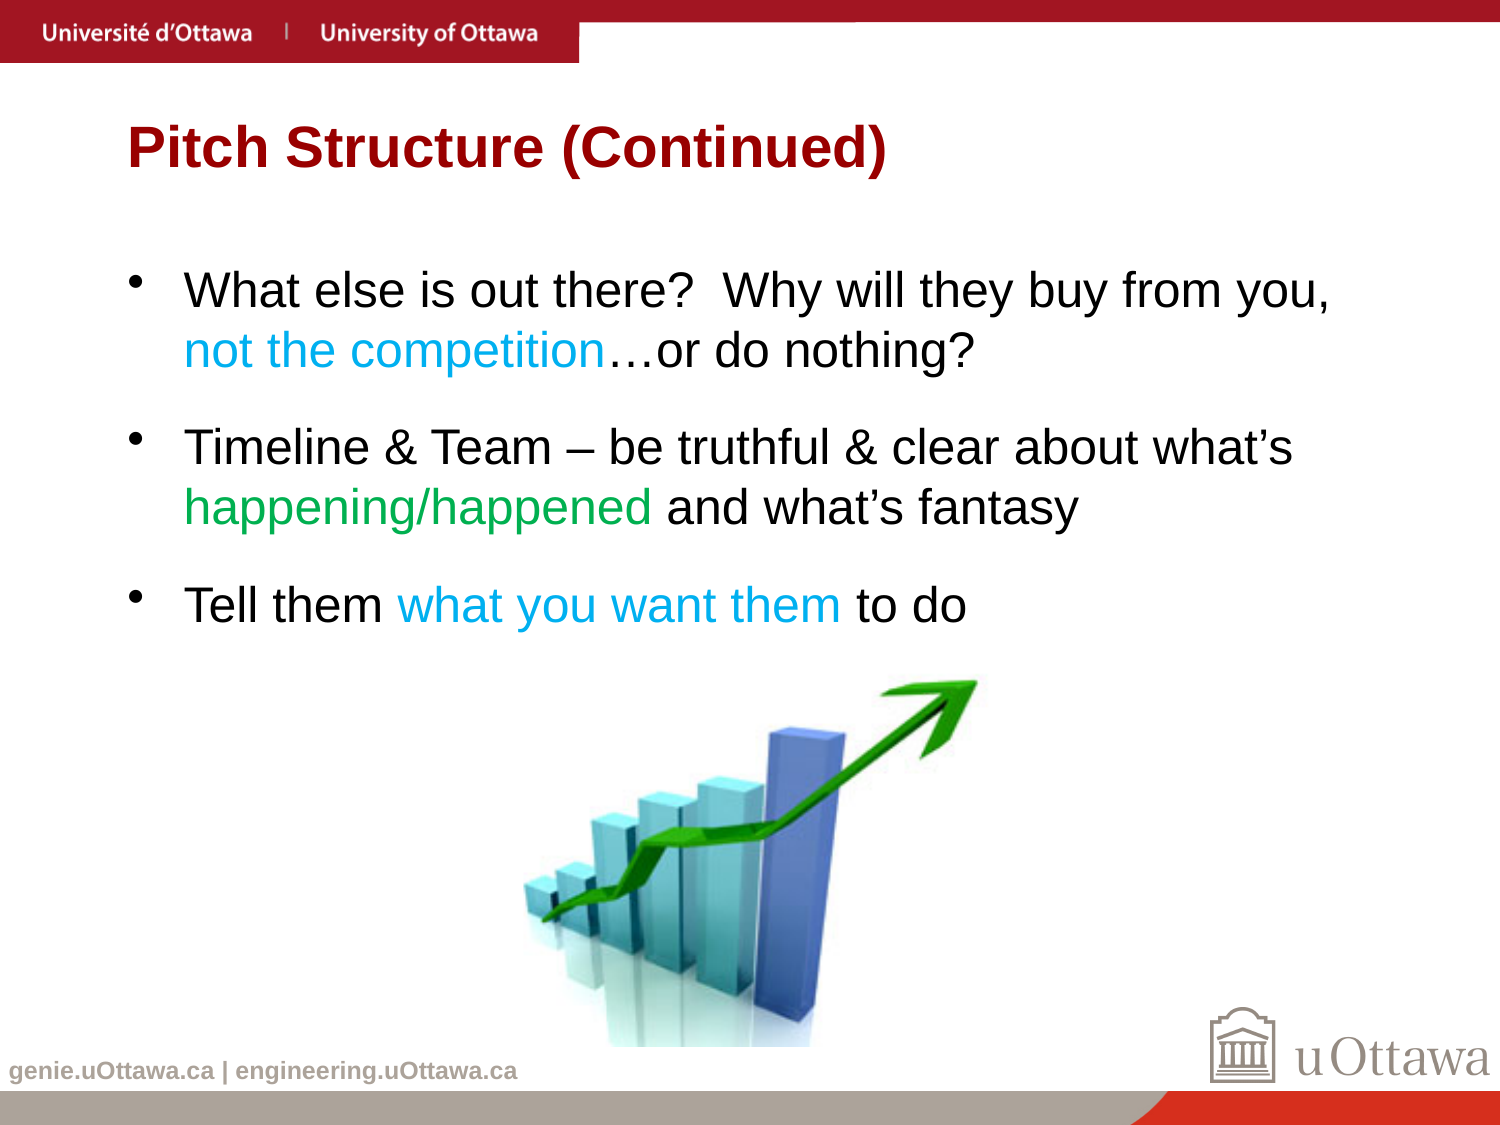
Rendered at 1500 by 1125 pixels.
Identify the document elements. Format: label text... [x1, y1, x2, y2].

picture [491, 658, 1009, 1047]
picture [0, 1091, 1500, 1125]
list What else is out there? Why will they buy from you, not the competition…or do nothing? Timeline & Team – be truthful & clear about what’s happening/happened and what’s fantasy Tell them what you want them to do [112, 249, 1388, 888]
picture [1210, 1007, 1490, 1083]
title Pitch Structure (Continued) [112, 101, 1188, 213]
picture [0, 0, 1500, 63]
